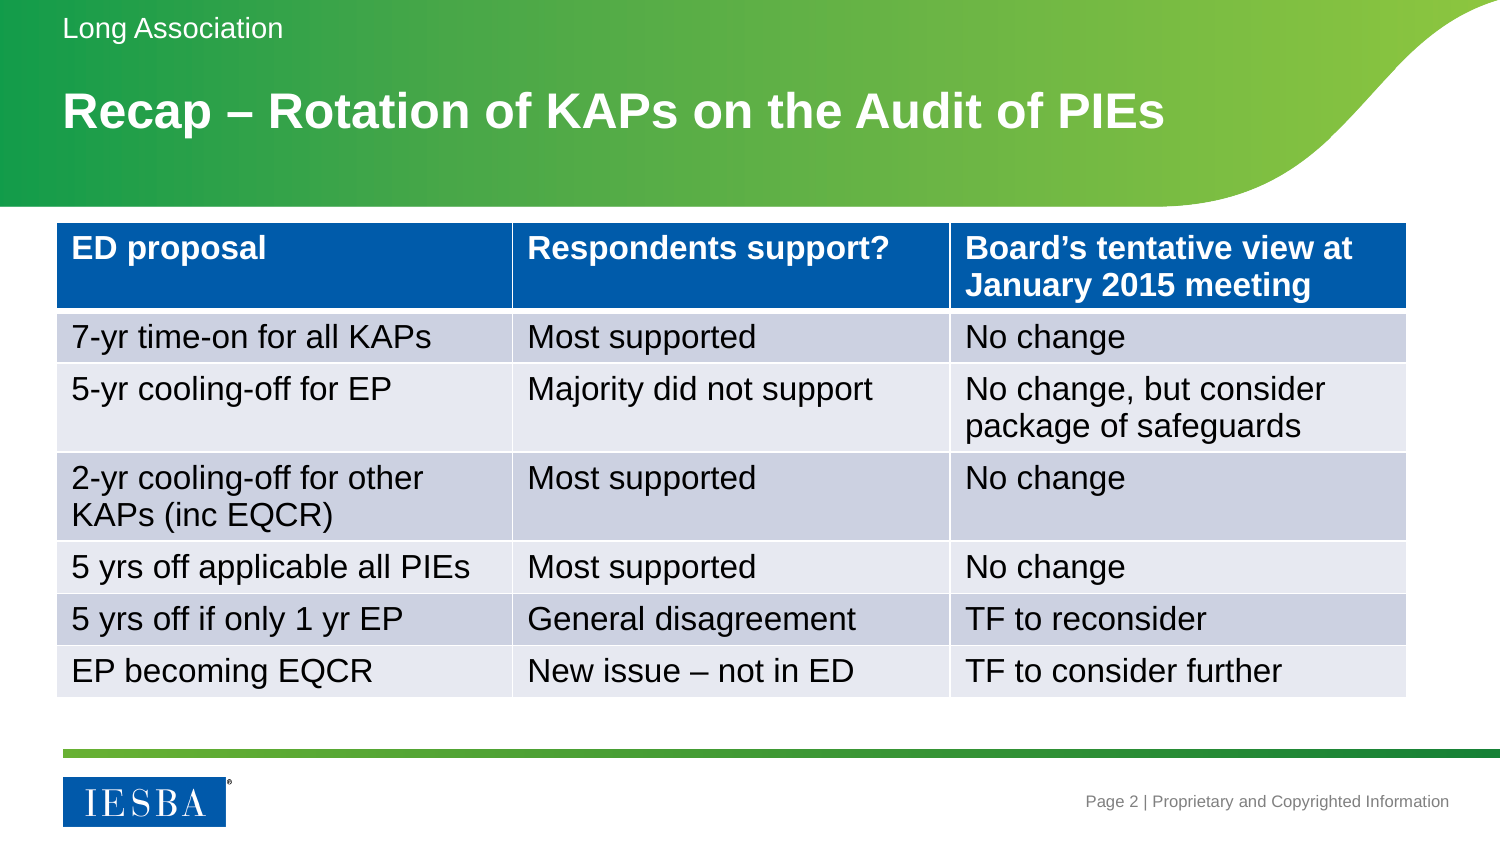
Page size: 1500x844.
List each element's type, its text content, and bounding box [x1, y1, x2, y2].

table_cell No change, but consider package of safeguards [951, 364, 1406, 451]
table_cell No change [951, 453, 1406, 540]
table_cell New issue – not in ED [513, 646, 949, 697]
table_cell TF to consider further [951, 646, 1406, 697]
table_cell Most supported [513, 314, 949, 362]
table_header Board’s tentative view at January 2015 meeting [951, 223, 1406, 308]
table_cell 5 yrs off applicable all PIEs [57, 542, 512, 593]
table_cell 5-yr cooling-off for EP [57, 364, 512, 451]
table_header ED proposal [57, 223, 512, 308]
picture [63, 777, 232, 827]
table_cell 5 yrs off if only 1 yr EP [57, 594, 512, 645]
table_cell No change [951, 542, 1406, 593]
table_header Respondents support? [513, 223, 949, 308]
table_cell 7-yr time-on for all KAPs [57, 314, 512, 362]
table_cell Most supported [513, 542, 949, 593]
table_cell EP becoming EQCR [57, 646, 512, 697]
table_cell General disagreement [513, 594, 949, 645]
title Recap – Rotation of KAPs on the Audit of PIEs [62, 75, 1300, 142]
table_cell Most supported [513, 453, 949, 540]
table_cell Majority did not support [513, 364, 949, 451]
table_cell 2-yr cooling-off for other KAPs (inc EQCR) [57, 453, 512, 540]
picture [0, 0, 1500, 207]
table_cell No change [951, 314, 1406, 362]
subtitle Long Association [62, 9, 500, 38]
table_cell TF to reconsider [951, 594, 1406, 645]
